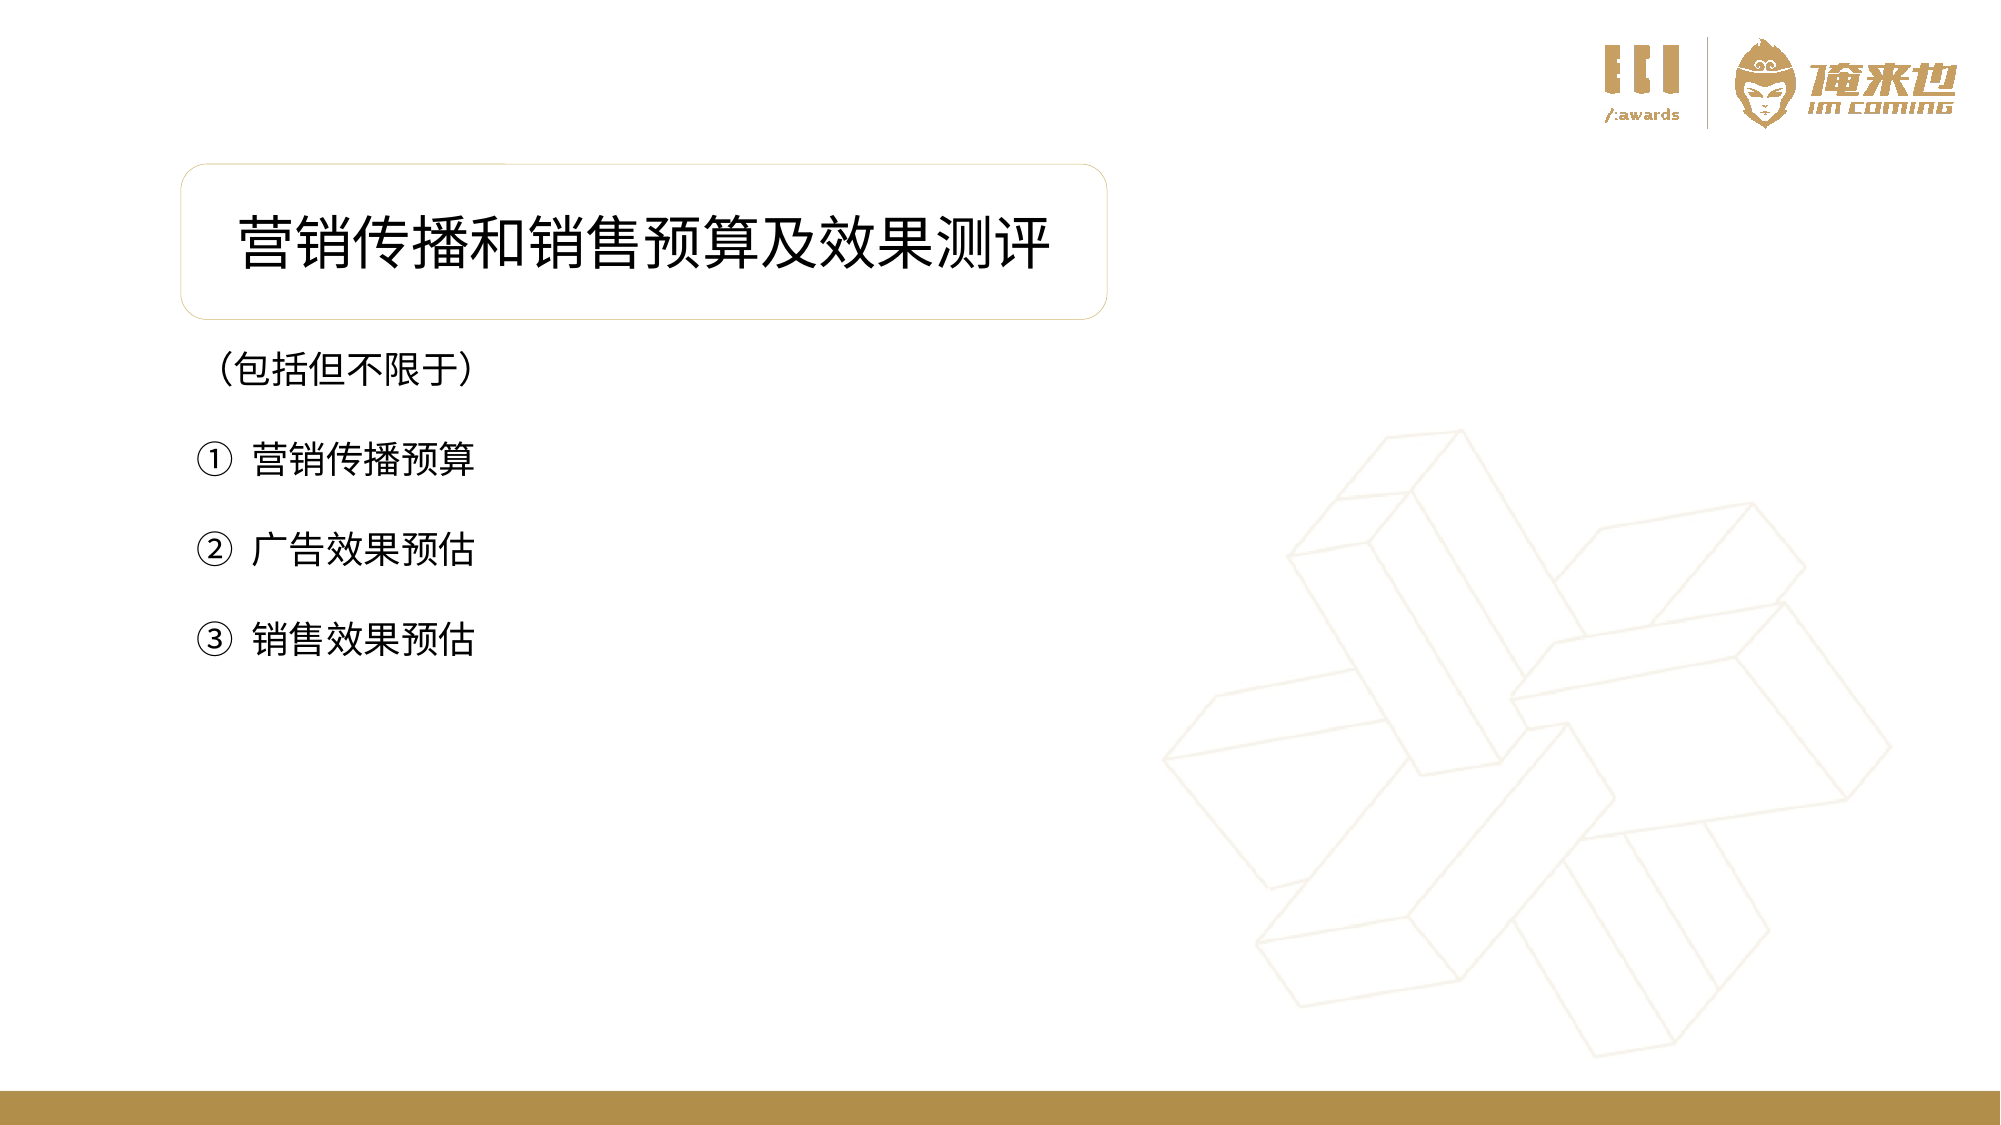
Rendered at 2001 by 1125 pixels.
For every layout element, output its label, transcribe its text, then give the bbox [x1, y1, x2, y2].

text_box 营销传播和销售预算及效果测评 [178, 161, 1110, 322]
picture [0, 0, 2000, 1125]
text_box （包括但不限于） ① 营销传播预算 ② 广告效果预估 ③ 销售效果预估 [181, 338, 1452, 668]
